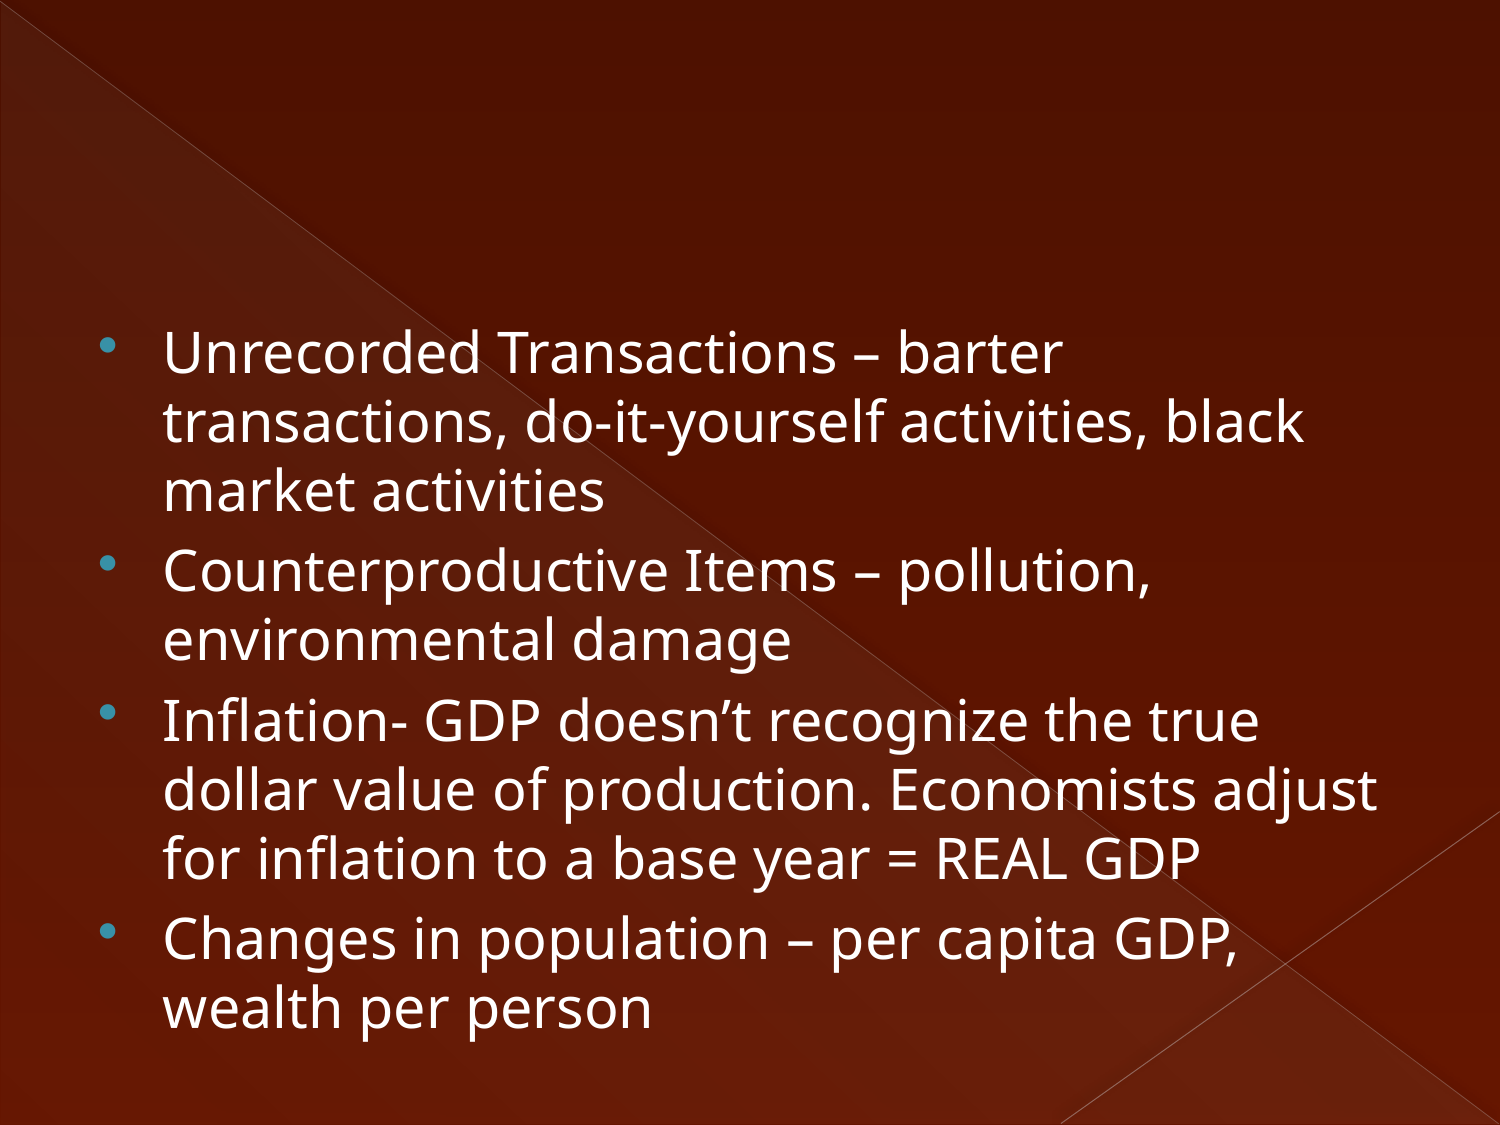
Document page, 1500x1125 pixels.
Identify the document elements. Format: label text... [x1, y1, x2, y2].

list Unrecorded Transactions – barter transactions, do-it-yourself activities, black market activities Counterproductive Items – pollution, environmental damage Inflation- GDP doesn’t recognize the true dollar value of production. Economists adjust for inflation to a base year = REAL GDP Changes in population – per capita GDP, wealth per person [75, 308, 1425, 1059]
